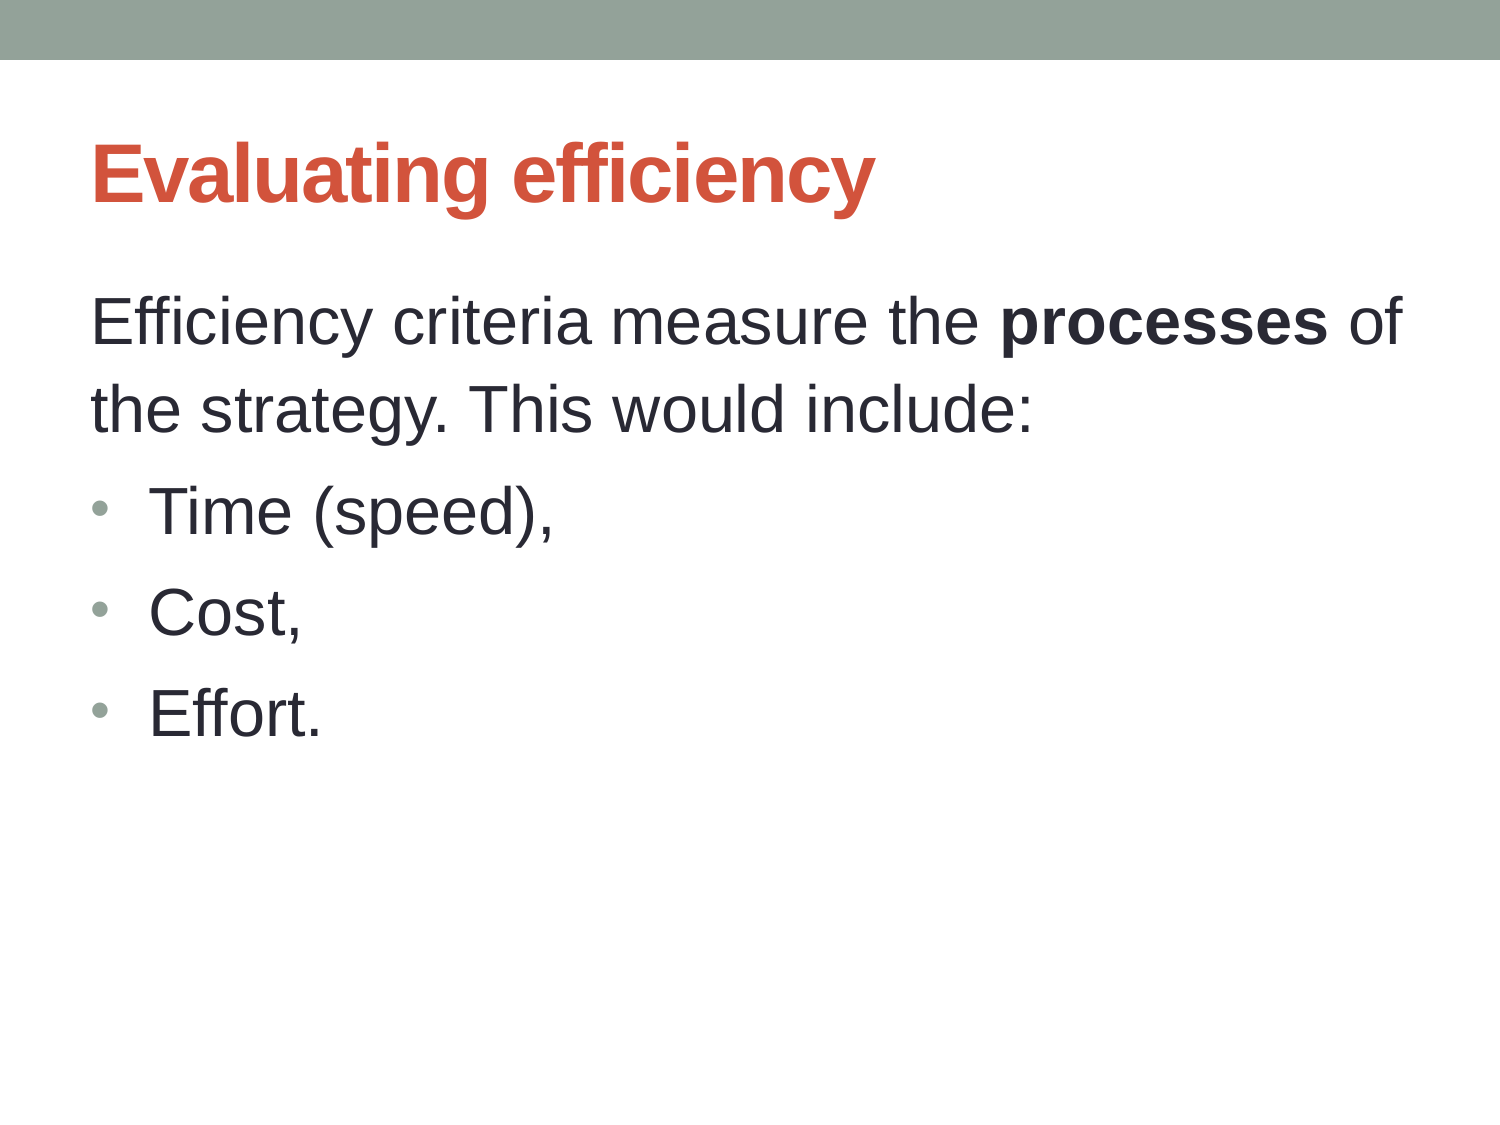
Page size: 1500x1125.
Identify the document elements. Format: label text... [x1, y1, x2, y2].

title Evaluating efficiency [75, 87, 1425, 250]
list Efficiency criteria measure the processes of the strategy. This would include: Time (speed), Cost, Effort. [75, 262, 1425, 1063]
